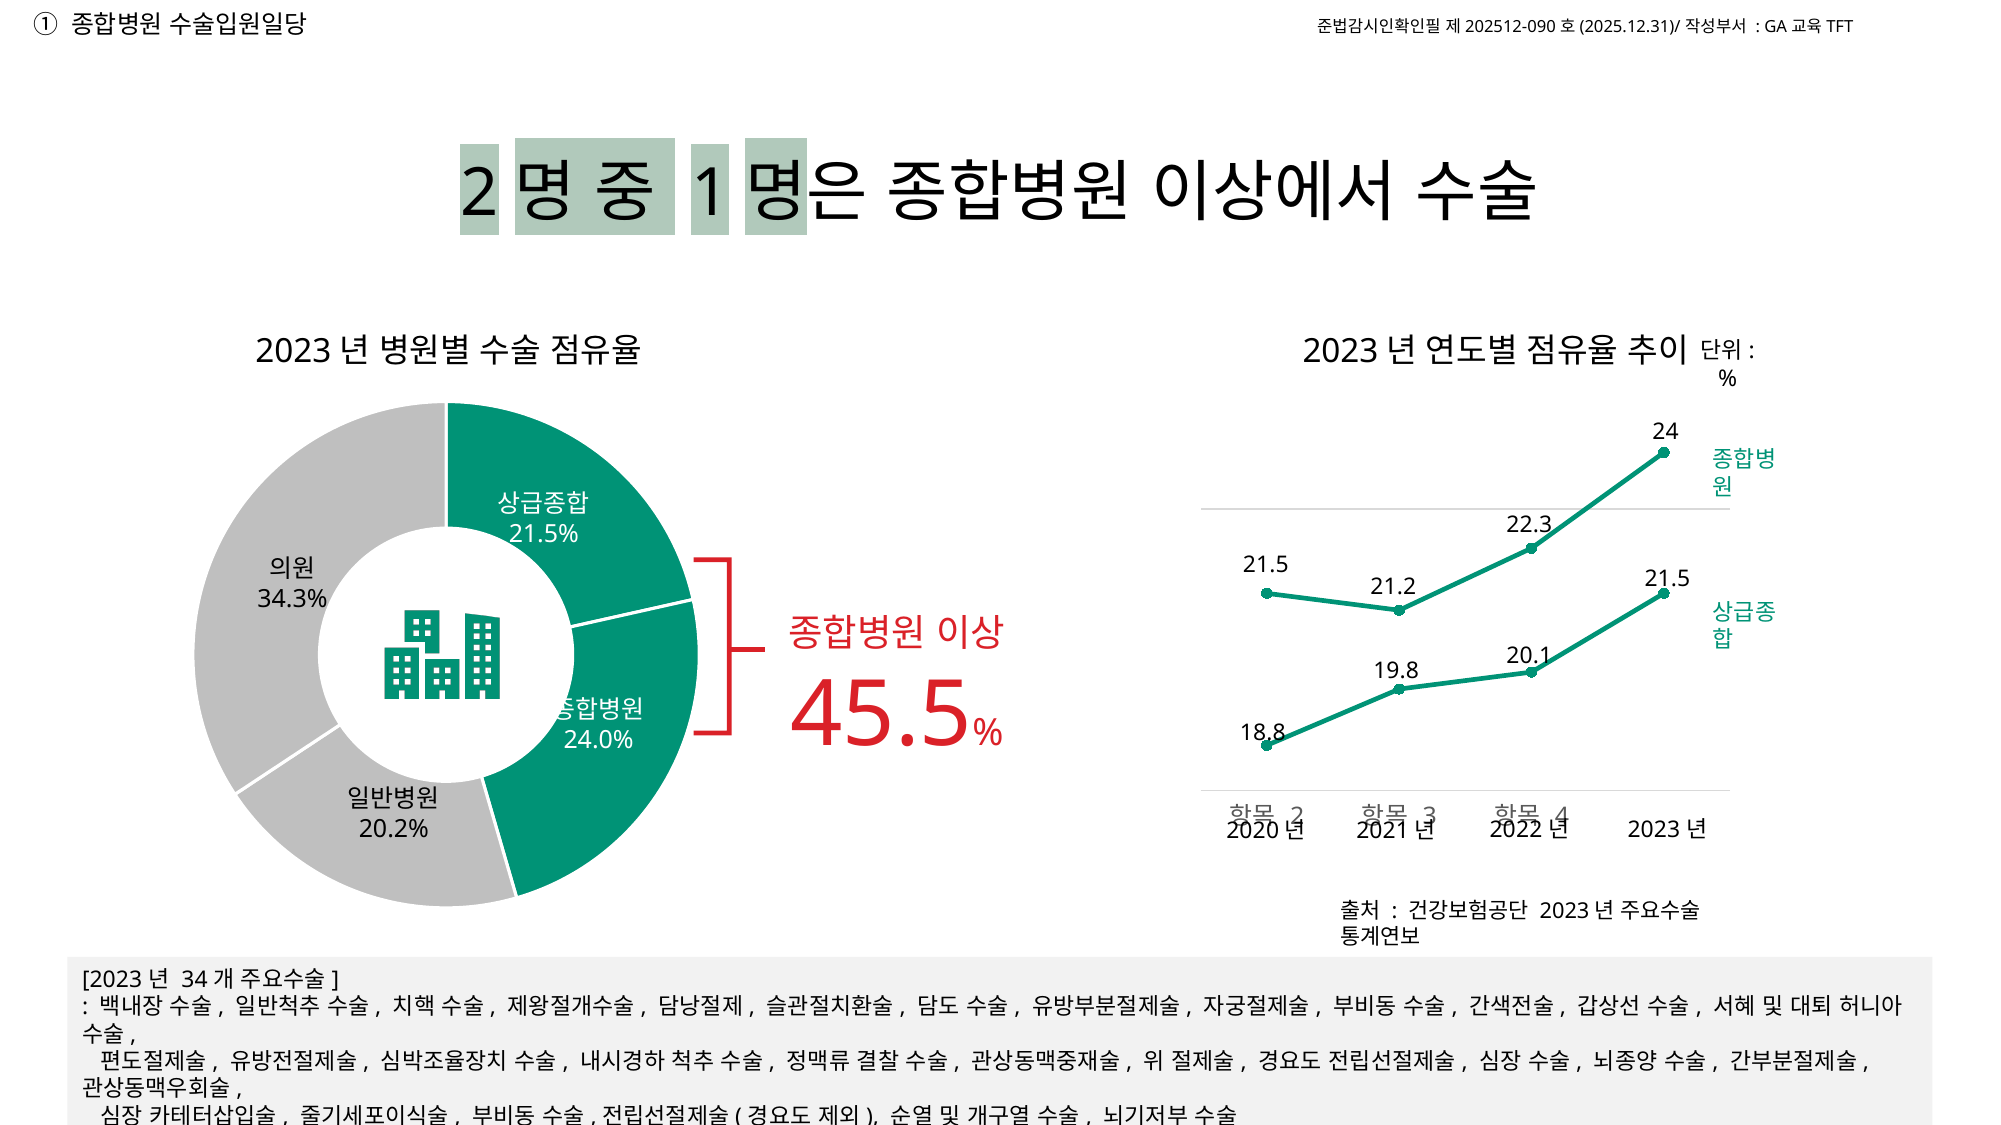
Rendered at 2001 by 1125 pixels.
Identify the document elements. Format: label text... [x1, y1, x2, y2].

text_box 출처 : 건강보험공단 2023년 주요수술 통계연보 [1325, 889, 1793, 957]
text_box ① 종합병원 수술입원일당 [33, 12, 413, 40]
text_box 종합병원 이상 45.5% [829, 601, 1040, 816]
text_box 2022년 [1469, 833, 1590, 850]
text_box 2023년 [1607, 833, 1728, 850]
text_box 2023년 연도별 점유율 추이 [1273, 321, 1718, 369]
text_box 2명 중 1명은 종합병원 이상에서 수술 [253, 141, 1747, 237]
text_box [63, 390, 829, 920]
text_box 2021년 [1335, 833, 1457, 850]
text_box 2023년 병원별 수술 점유율 [226, 322, 671, 377]
chart [1141, 369, 1873, 833]
text_box 단위:% [1677, 328, 1778, 369]
text_box 2020년 [1205, 833, 1327, 851]
text_box [2023년 34개 주요수술] : 백내장 수술, 일반척추 수술, 치핵 수술, 제왕절개수술, 담낭절제, 슬관절치환술, 담도 수술, 유방부분절제술, 자궁절제술, 부비동 수술, 간색전술, 갑상선 수술, 서혜 및 대퇴 허니아 수술, 편도절제술, 유방전절제술, 심박조율장치 수술, 내시경하 척추 수술, 정맥류 결찰 수술, 관상동맥중재술, 위 절제술, 경요도 전립선절제술, 심장 수술, 뇌종양 수술, 간부분절제술, 관상동맥우회술, 심장 카테터삽입술, 줄기세포이식술, 부비동 수술,전립선절제술(경요도 제외), 순열 및 개구열 수술, 뇌기저부 수술 [67, 956, 1933, 1125]
